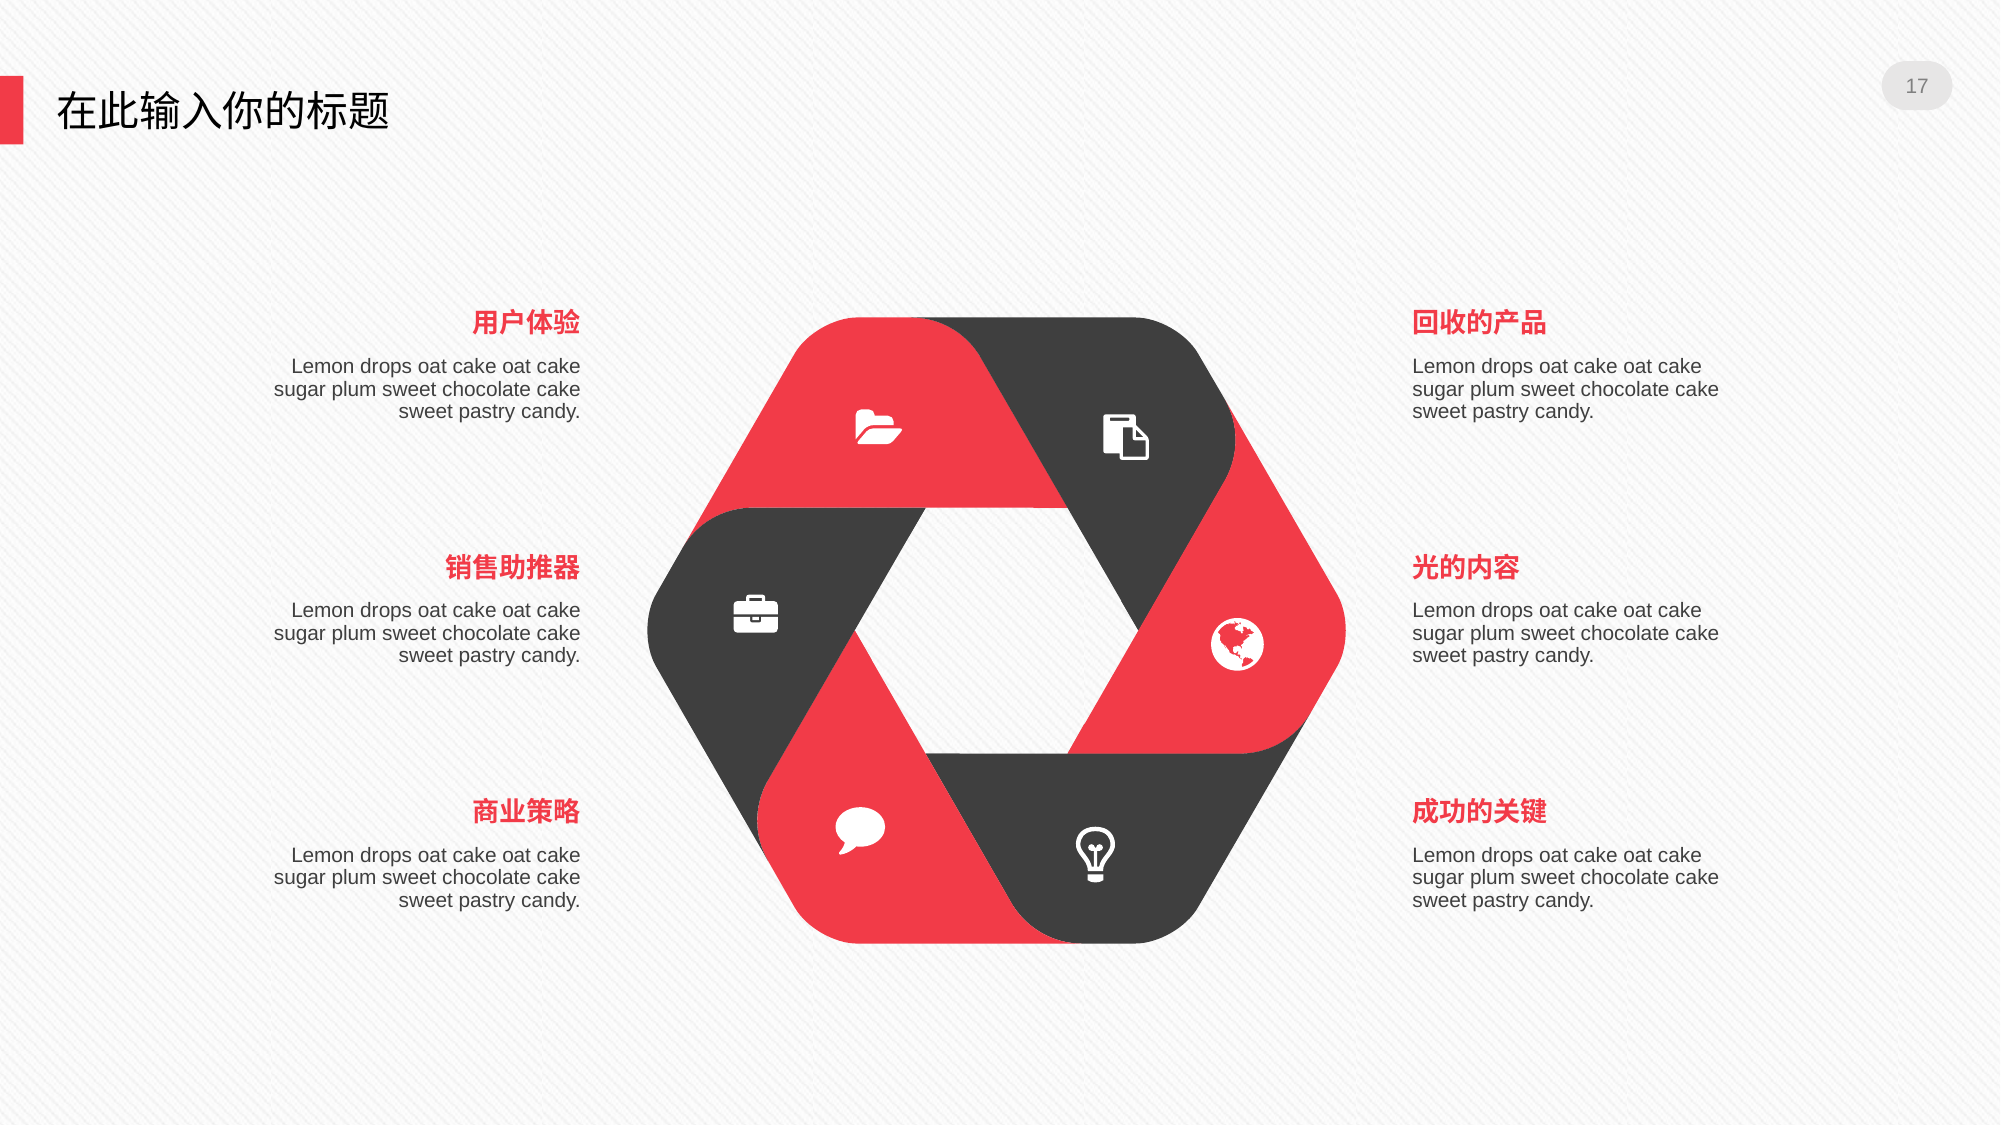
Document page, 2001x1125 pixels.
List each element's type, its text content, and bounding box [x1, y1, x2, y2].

text_box 成功的关键 [1412, 798, 1723, 834]
text_box 商业策略 [270, 798, 581, 834]
text_box Lemon drops oat cake oat cake sugar plum sweet chocolate cake sweet pastry candy. [272, 600, 581, 687]
text_box Lemon drops oat cake oat cake sugar plum sweet chocolate cake sweet pastry candy. [272, 844, 581, 932]
text_box 用户体验 [270, 309, 581, 356]
text_box 在此输入你的标题 [41, 82, 668, 152]
text_box 回收的产品 [1412, 309, 1724, 356]
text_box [644, 317, 1349, 944]
text_box 光的内容 [1412, 553, 1723, 592]
slide_number 17 [1881, 53, 1953, 118]
text_box Lemon drops oat cake oat cake sugar plum sweet chocolate cake sweet pastry candy. [272, 356, 581, 443]
picture [0, 0, 2001, 1125]
text_box Lemon drops oat cake oat cake sugar plum sweet chocolate cake sweet pastry candy. [1412, 356, 1721, 443]
text_box Lemon drops oat cake oat cake sugar plum sweet chocolate cake sweet pastry candy. [1412, 600, 1721, 687]
text_box Lemon drops oat cake oat cake sugar plum sweet chocolate cake sweet pastry candy. [1412, 844, 1721, 932]
text_box 销售助推器 [270, 553, 581, 592]
